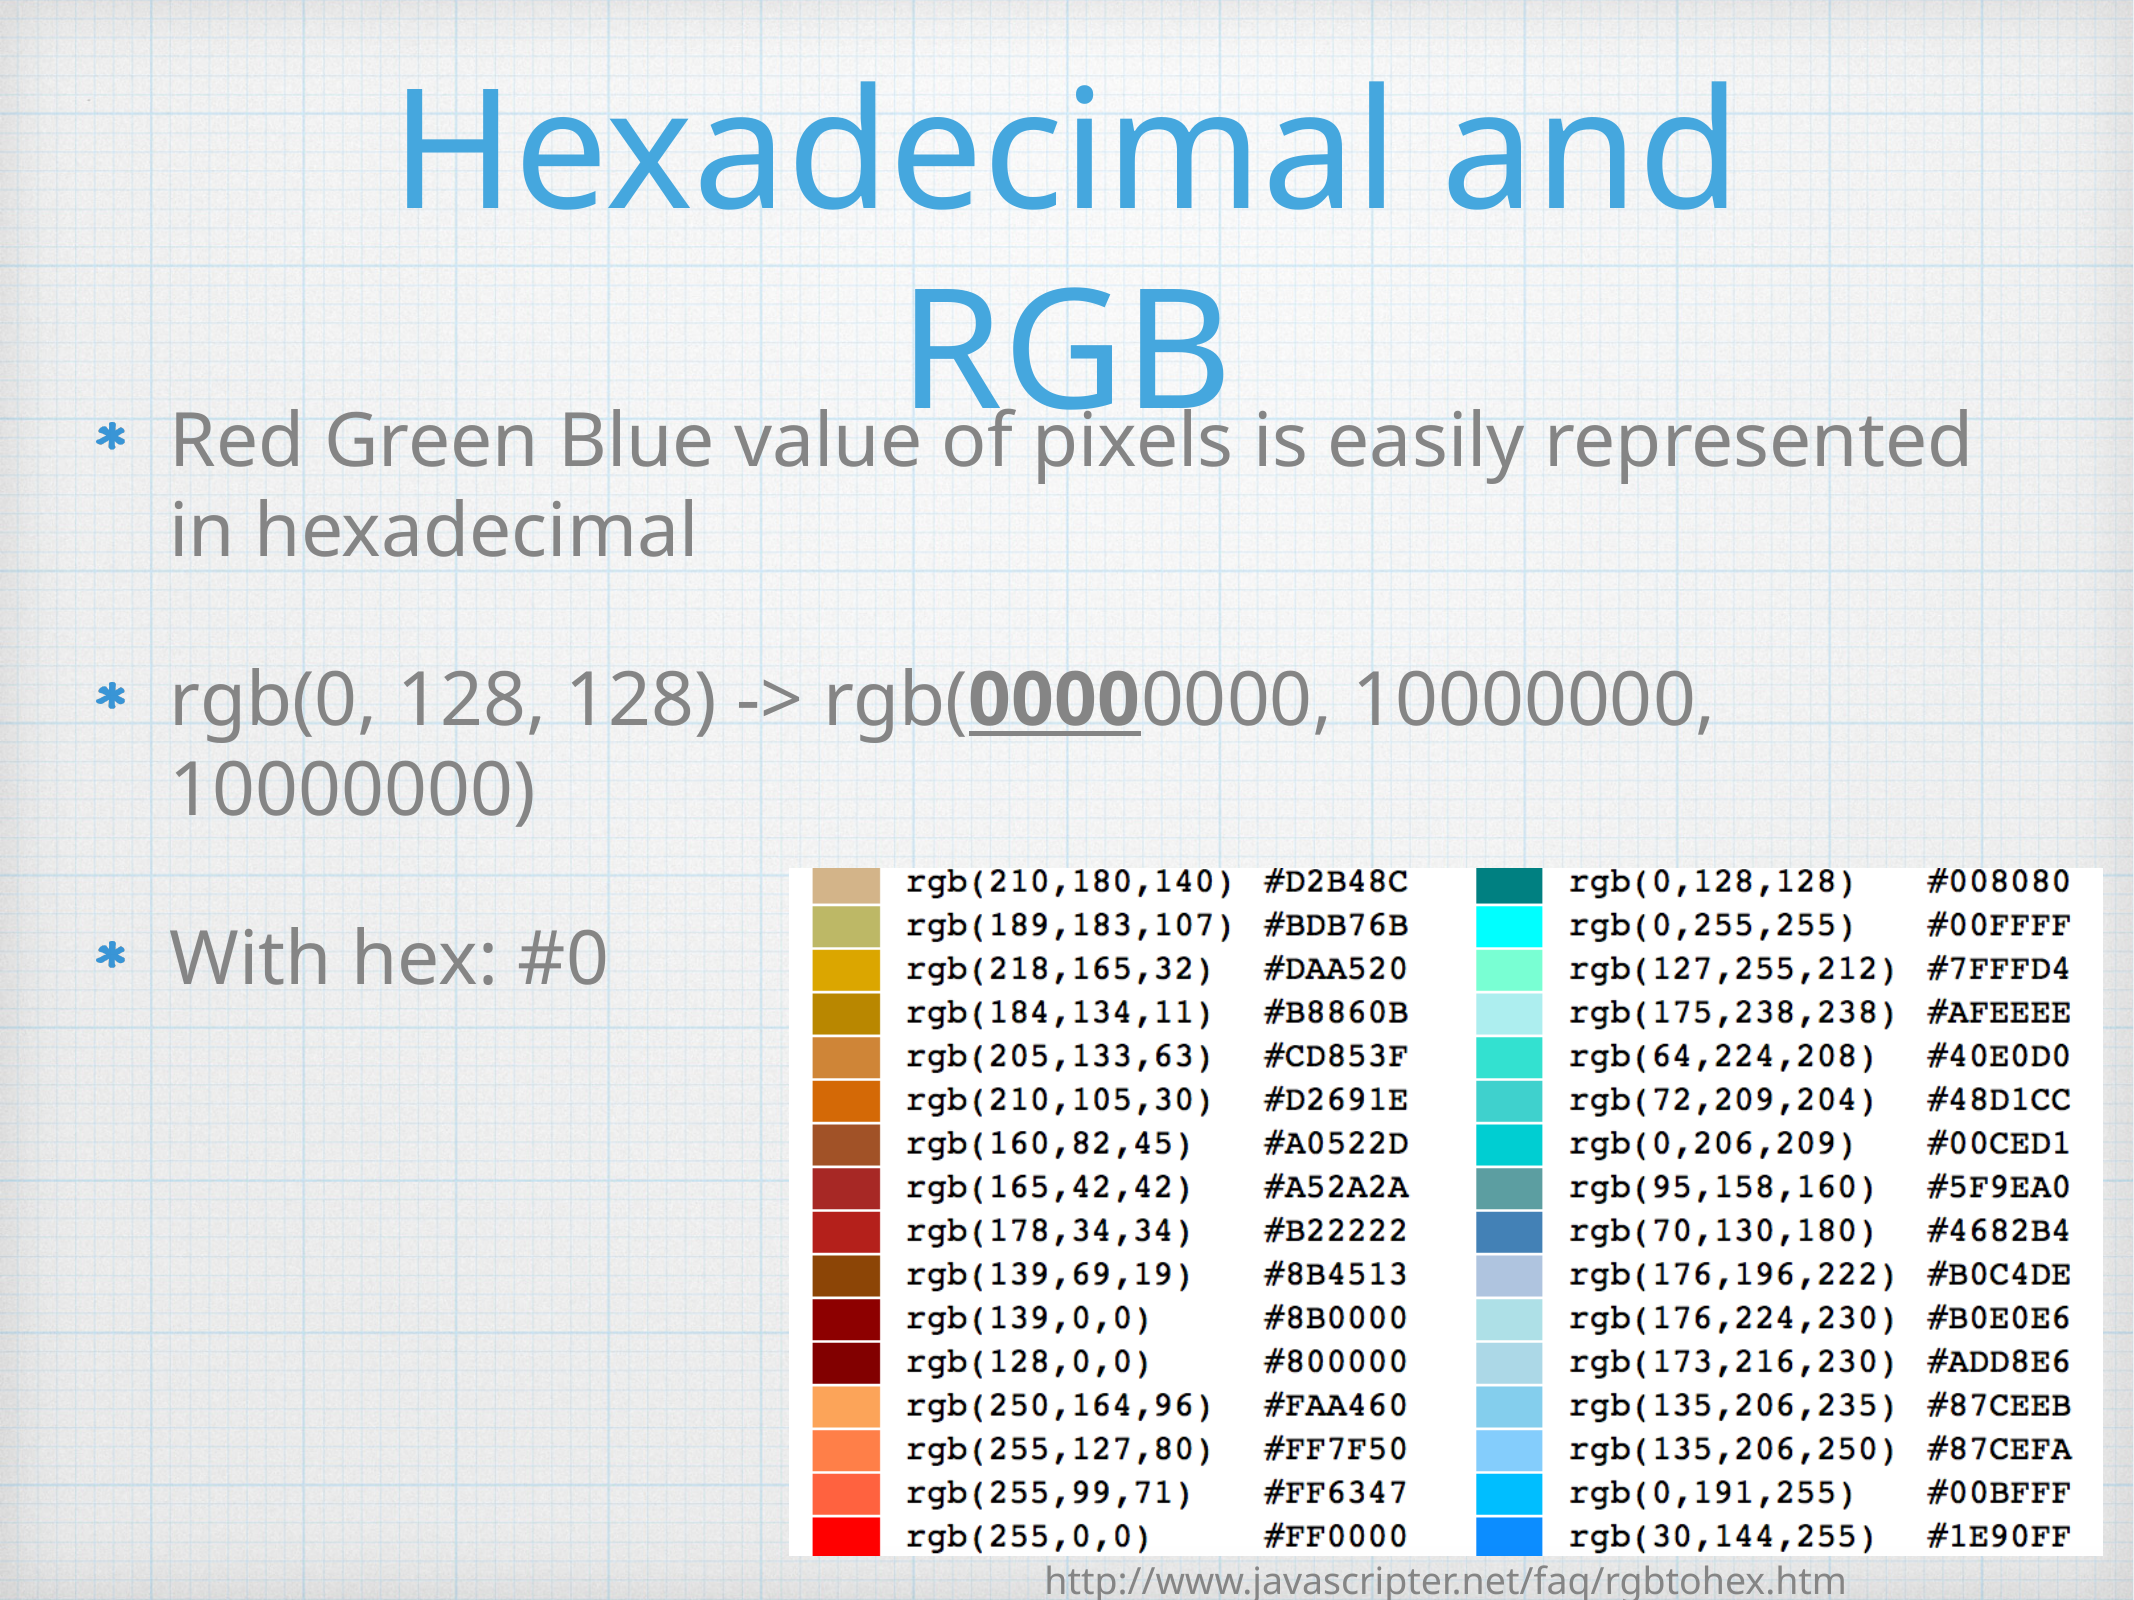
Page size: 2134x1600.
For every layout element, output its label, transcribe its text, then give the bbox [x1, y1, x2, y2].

text_box http://www.javascripter.net/faq/rgbtohex.htm [1035, 1556, 1856, 1600]
list Red Green Blue value of pixels is easily represented in hexadecimal rgb(0, 128, 128) -> rgb(00000000, 10000000, 10000000) With hex: #0 [87, 382, 2002, 1393]
picture [0, 0, 2134, 1600]
title Hexadecimal and RGB [207, 41, 1926, 382]
